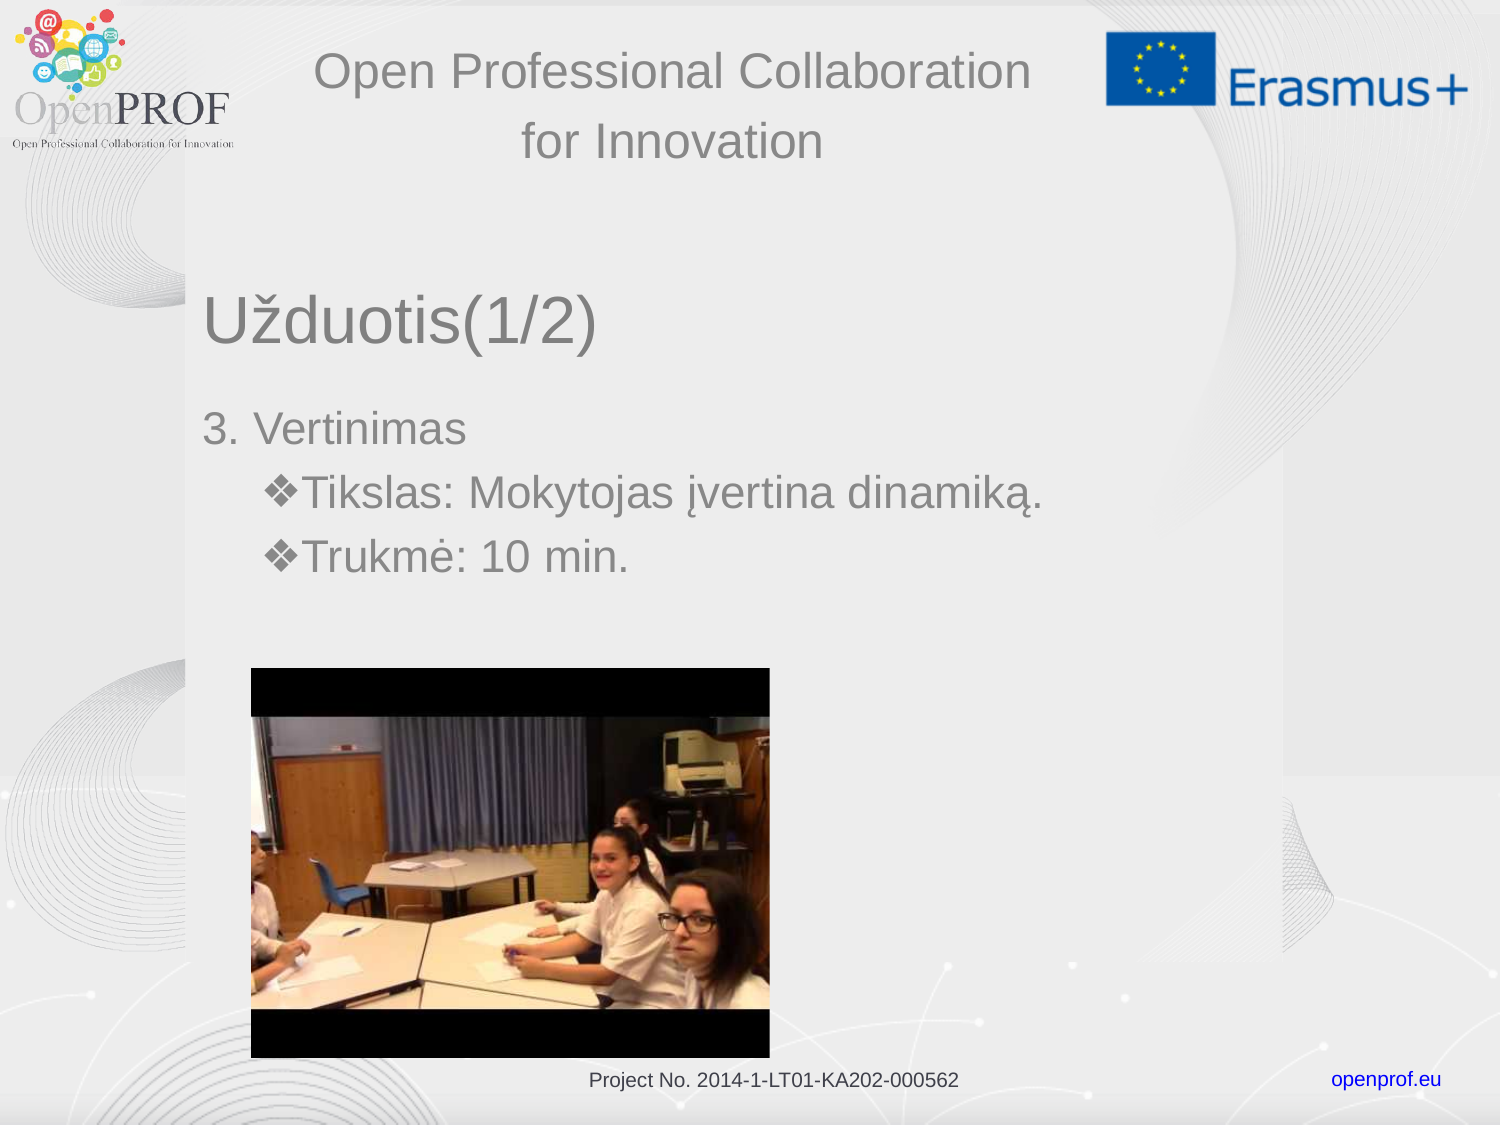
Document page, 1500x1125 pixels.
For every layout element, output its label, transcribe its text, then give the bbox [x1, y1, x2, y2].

title Užduotis(1/2) [187, 249, 1317, 386]
picture [0, 0, 1500, 1125]
subtitle 3. Vertinimas Tikslas: Mokytojas įvertina dinamiką. Trukmė: 10 min. [187, 326, 1275, 577]
text_box [251, 668, 770, 1058]
text_box Open Professional Collaboration for Innovation [251, 31, 1110, 156]
